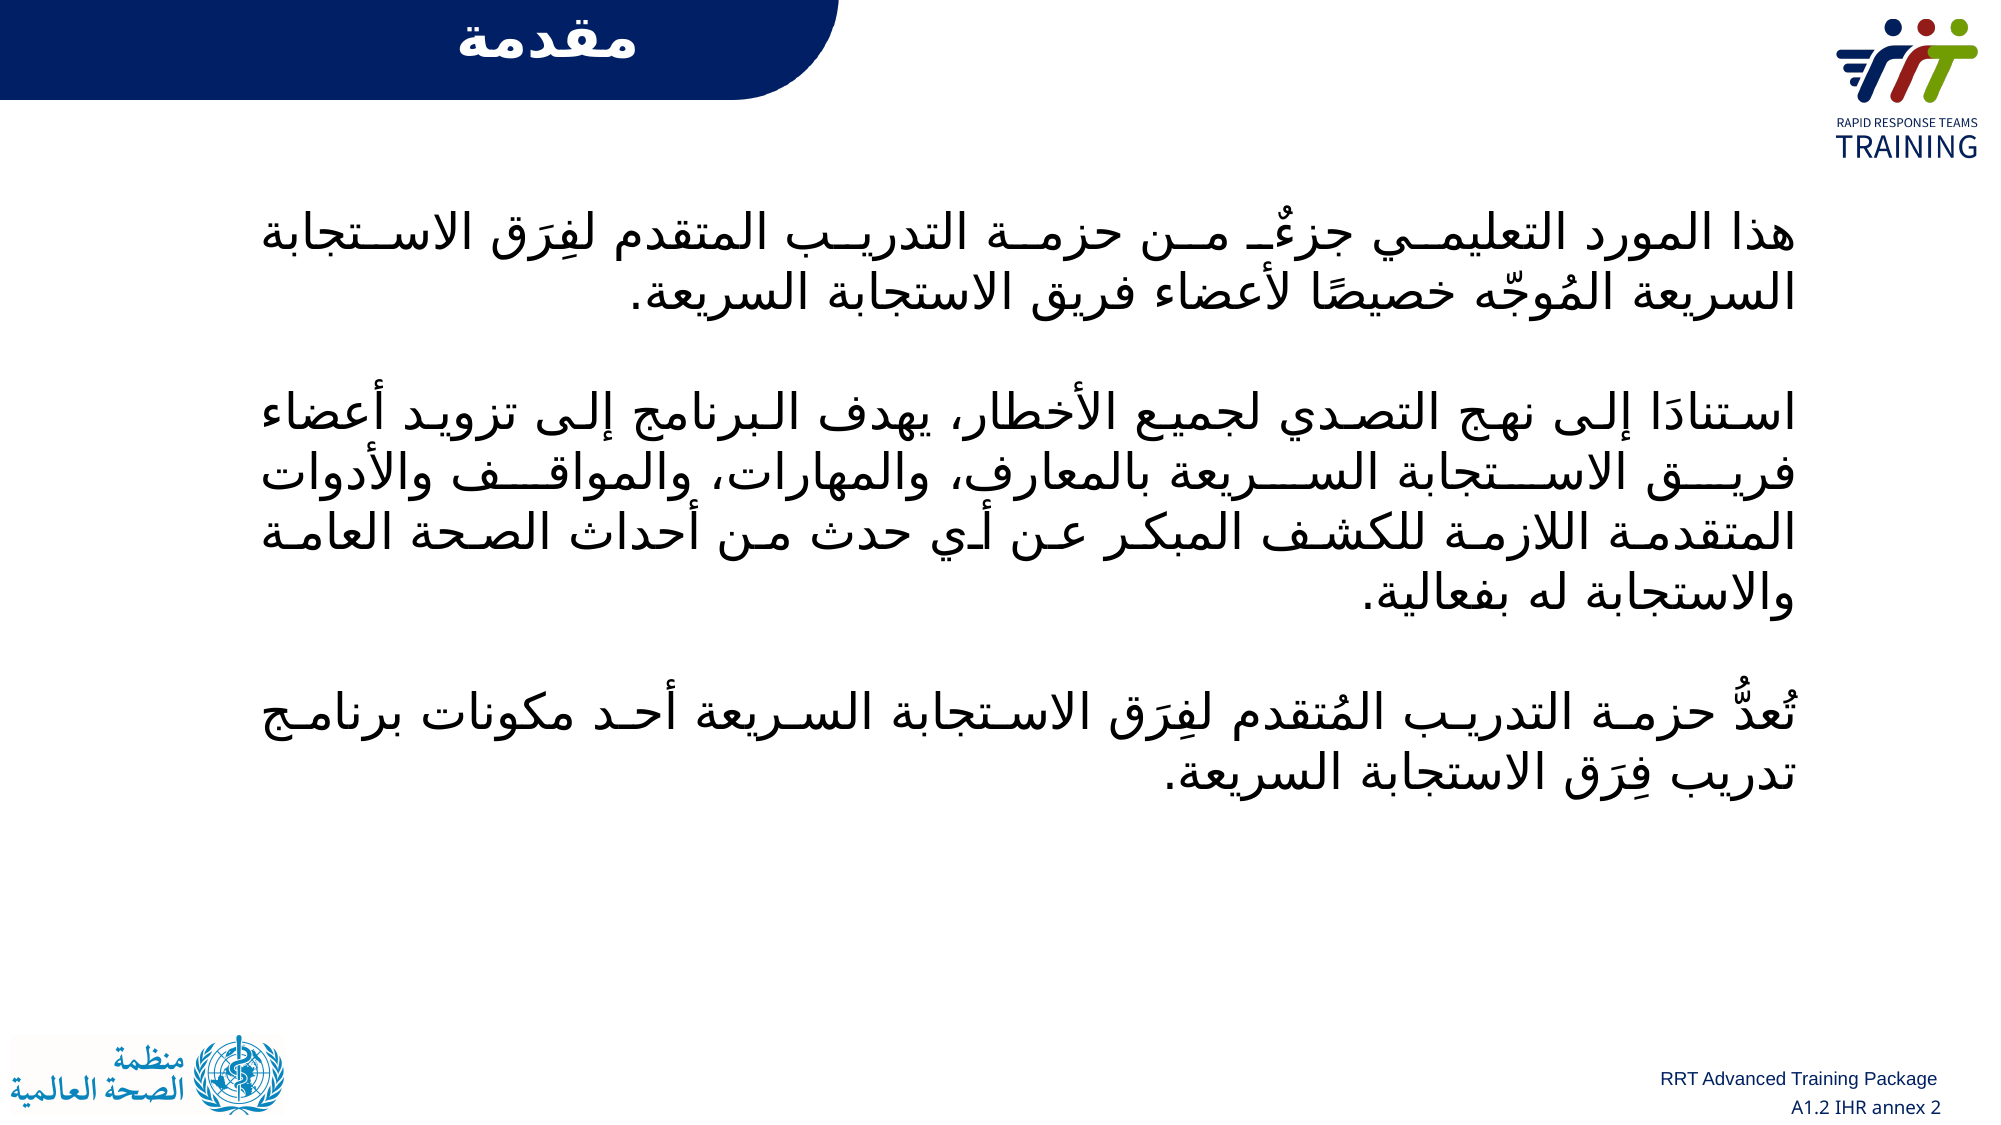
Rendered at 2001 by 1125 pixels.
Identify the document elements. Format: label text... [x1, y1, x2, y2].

picture [11, 1035, 284, 1115]
picture [1835, 19, 1978, 167]
picture [0, 0, 839, 100]
picture [241, 1050, 247, 1059]
title مقدمة [53, 0, 640, 72]
text_box هذا المورد التعليمي جزءٌ من حزمة التدريب المتقدم لفِرَق الاستجابة السريعة المُوجّه خصيصًا لأعضاء فريق الاستجابة السريعة. استنادَا إلى نهج التصدي لجميع الأخطار، يهدف البرنامج إلى تزويد أعضاء فريق الاستجابة السريعة بالمعارف، والمهارات، والمواقف والأدوات المتقدمة اللازمة للكشف المبكر عن أي حدث من أحداث الصحة العامة والاستجابة له بفعالية. تُعدُّ حزمة التدريب المُتقدم لفِرَق الاستجابة السريعة أحد مكونات برنامج تدريب فِرَق الاستجابة السريعة. [253, 192, 1805, 808]
